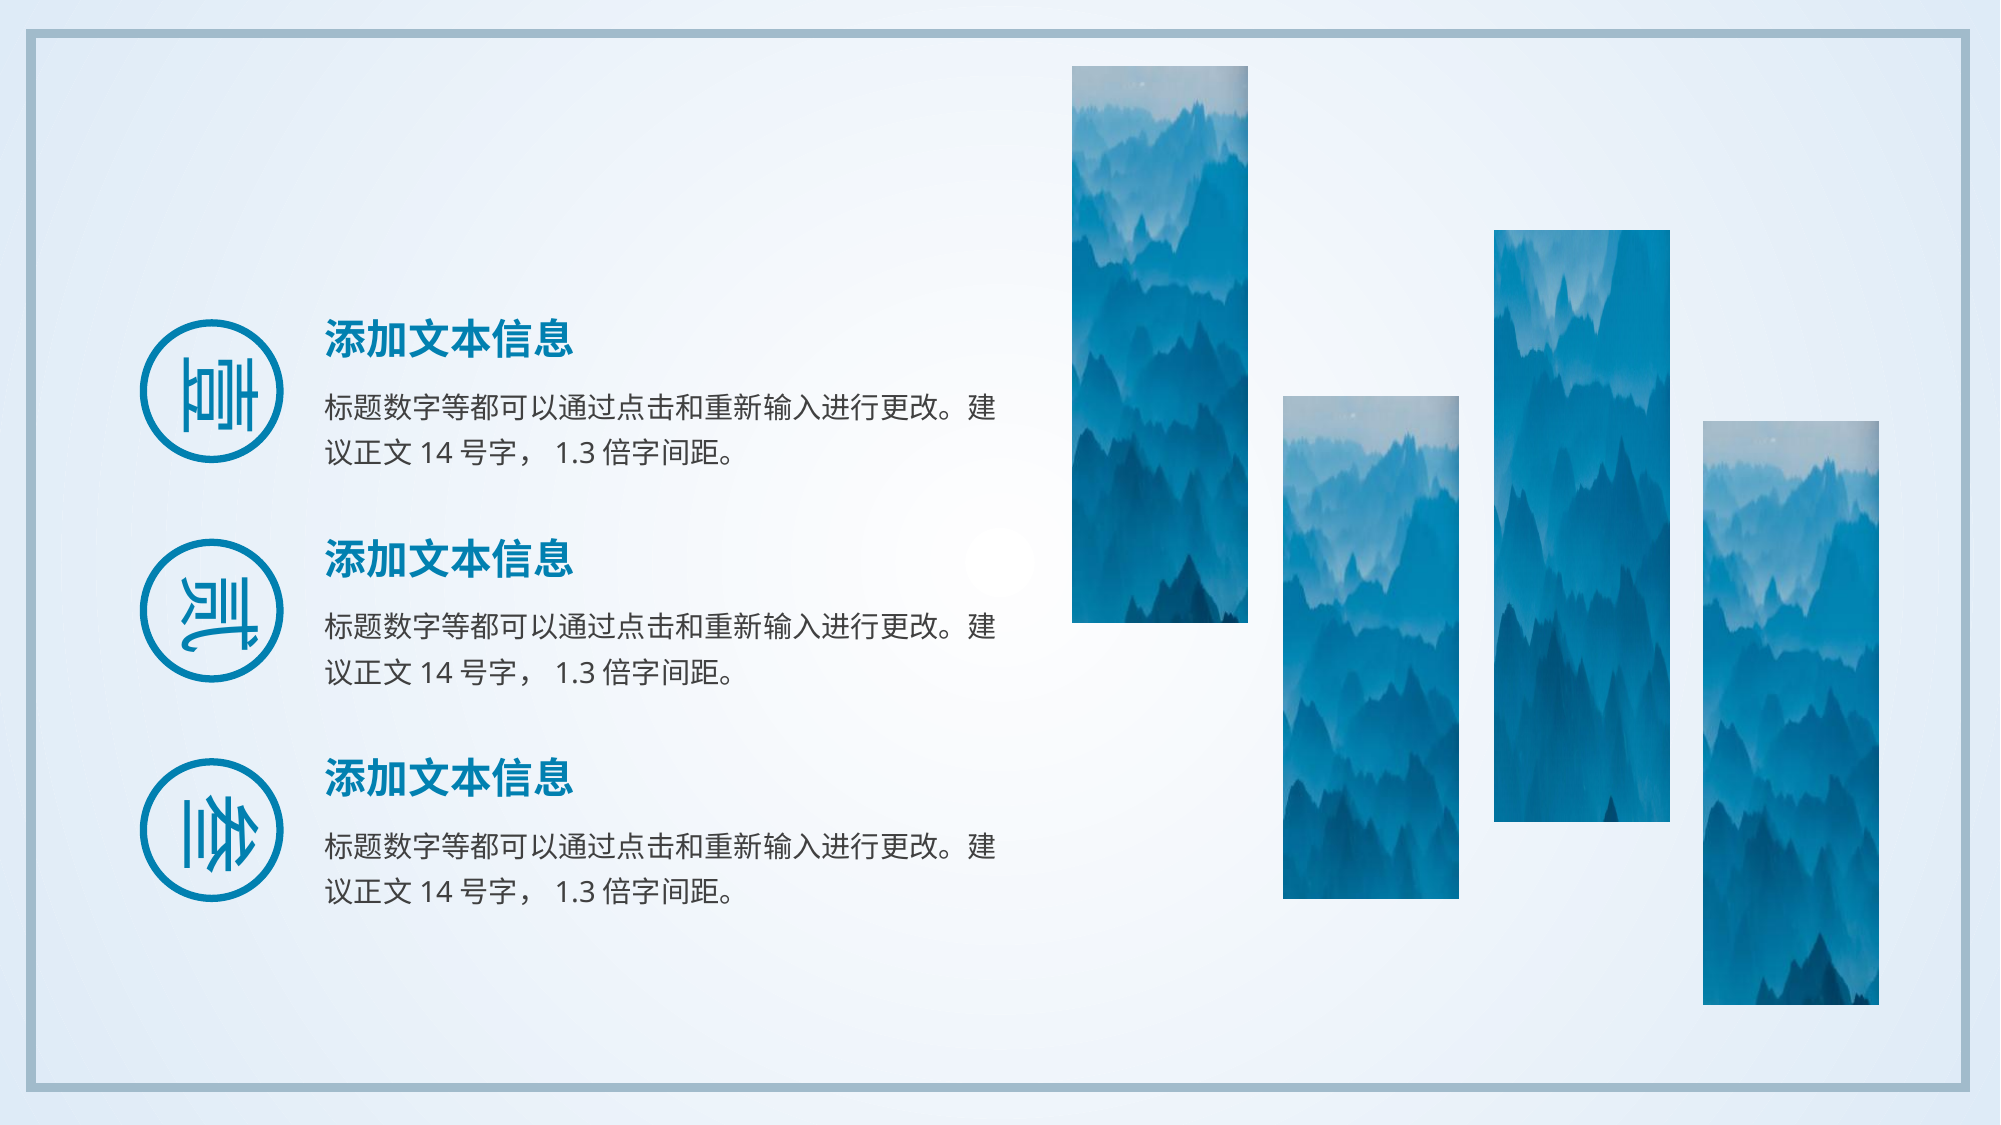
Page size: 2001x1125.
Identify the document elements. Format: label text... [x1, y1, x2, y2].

text_box 壹 [148, 338, 280, 445]
text_box [167, 321, 257, 338]
text_box [30, 33, 1966, 1089]
text_box 贰 [148, 557, 280, 665]
text_box 标题数字等都可以通过点击和重新输入进行更改。建议正文14号字，1.3倍字间距。 [309, 371, 1038, 477]
text_box 添加文本信息 [310, 525, 591, 590]
text_box 标题数字等都可以通过点击和重新输入进行更改。建议正文14号字，1.3倍字间距。 [309, 590, 1038, 697]
text_box [168, 445, 256, 461]
text_box [168, 884, 256, 900]
text_box [142, 802, 148, 858]
text_box 叁 [148, 777, 280, 884]
text_box [142, 583, 148, 638]
text_box [168, 665, 255, 680]
text_box 添加文本信息 [310, 744, 591, 810]
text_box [1072, 66, 1879, 1005]
text_box [167, 541, 256, 557]
text_box 添加文本信息 [310, 305, 591, 371]
text_box [142, 363, 148, 419]
text_box [167, 760, 257, 777]
text_box 标题数字等都可以通过点击和重新输入进行更改。建议正文14号字，1.3倍字间距。 [309, 810, 1038, 916]
